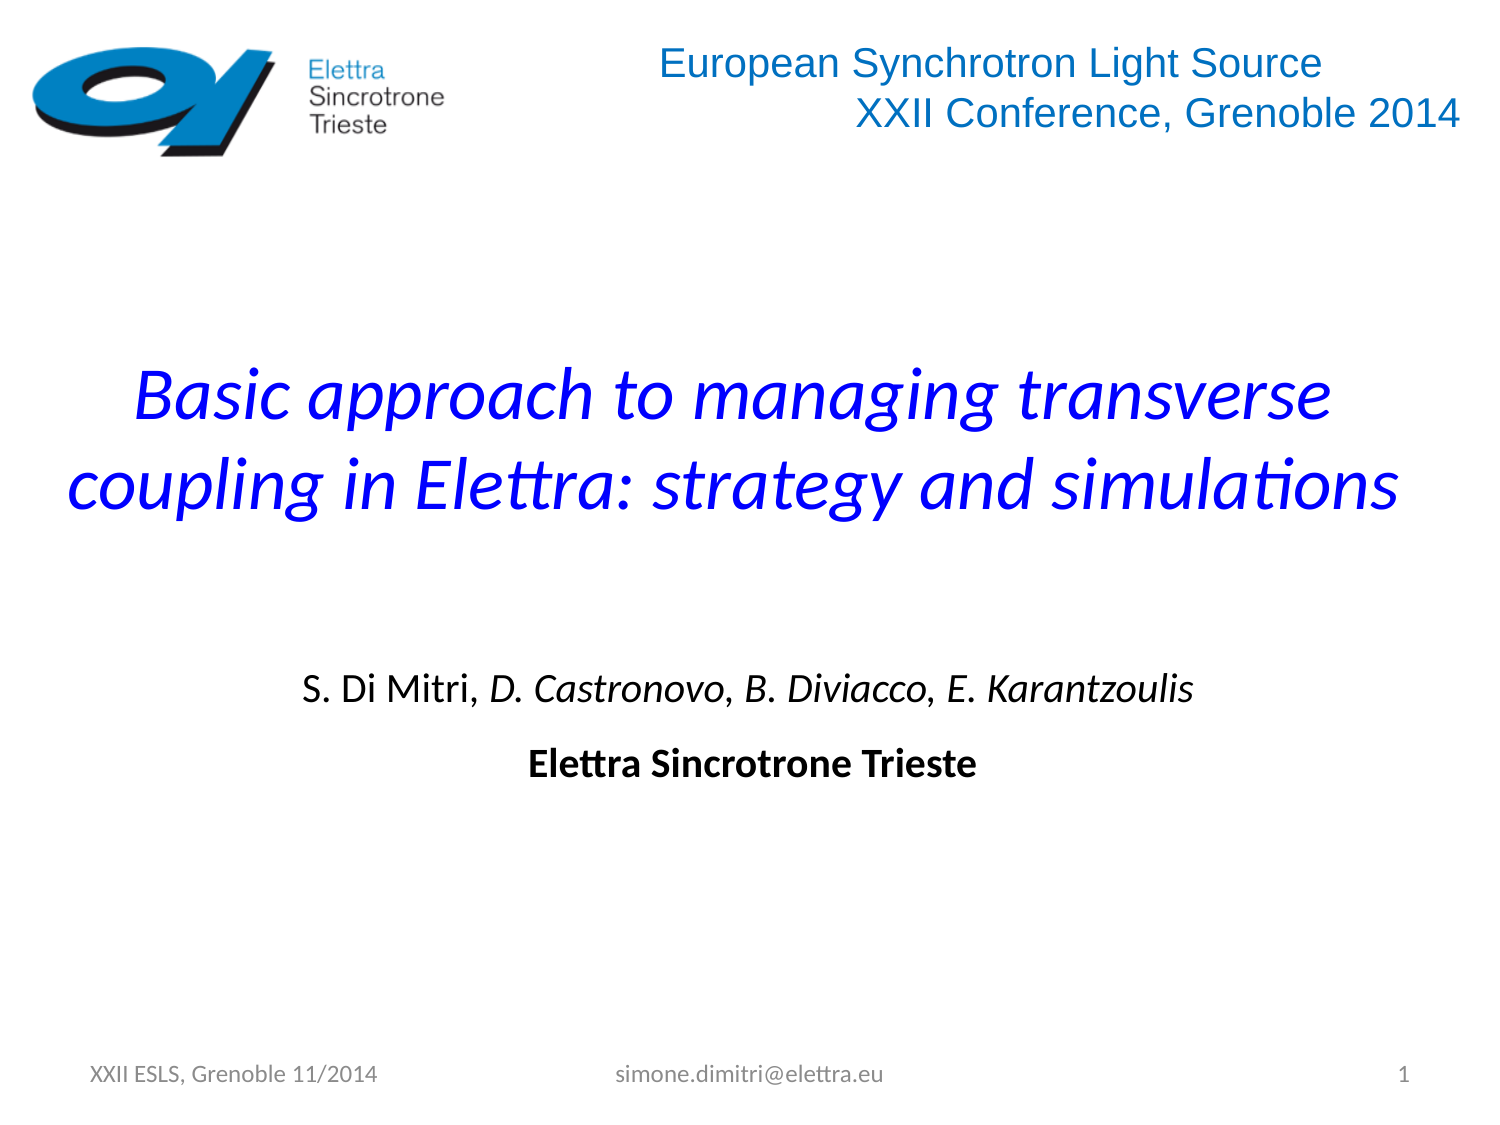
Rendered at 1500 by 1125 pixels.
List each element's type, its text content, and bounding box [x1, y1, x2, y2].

slide_number 1 [1074, 1042, 1425, 1103]
text_box Basic approach to managing transverse coupling in Elettra: strategy and simulations [17, 337, 1450, 533]
slide_number XXII ESLS, Grenoble 11/2014 [75, 1042, 425, 1103]
text_box S. Di Mitri, D. Castronovo, B. Diviacco, E. Karantzoulis Elettra Sincrotrone Trieste [265, 653, 1241, 794]
footer simone.dimitri@elettra.eu [512, 1042, 988, 1103]
picture [17, 19, 463, 185]
text_box European Synchrotron Light Source XXII Conference, Grenoble 2014 [634, 28, 1488, 143]
